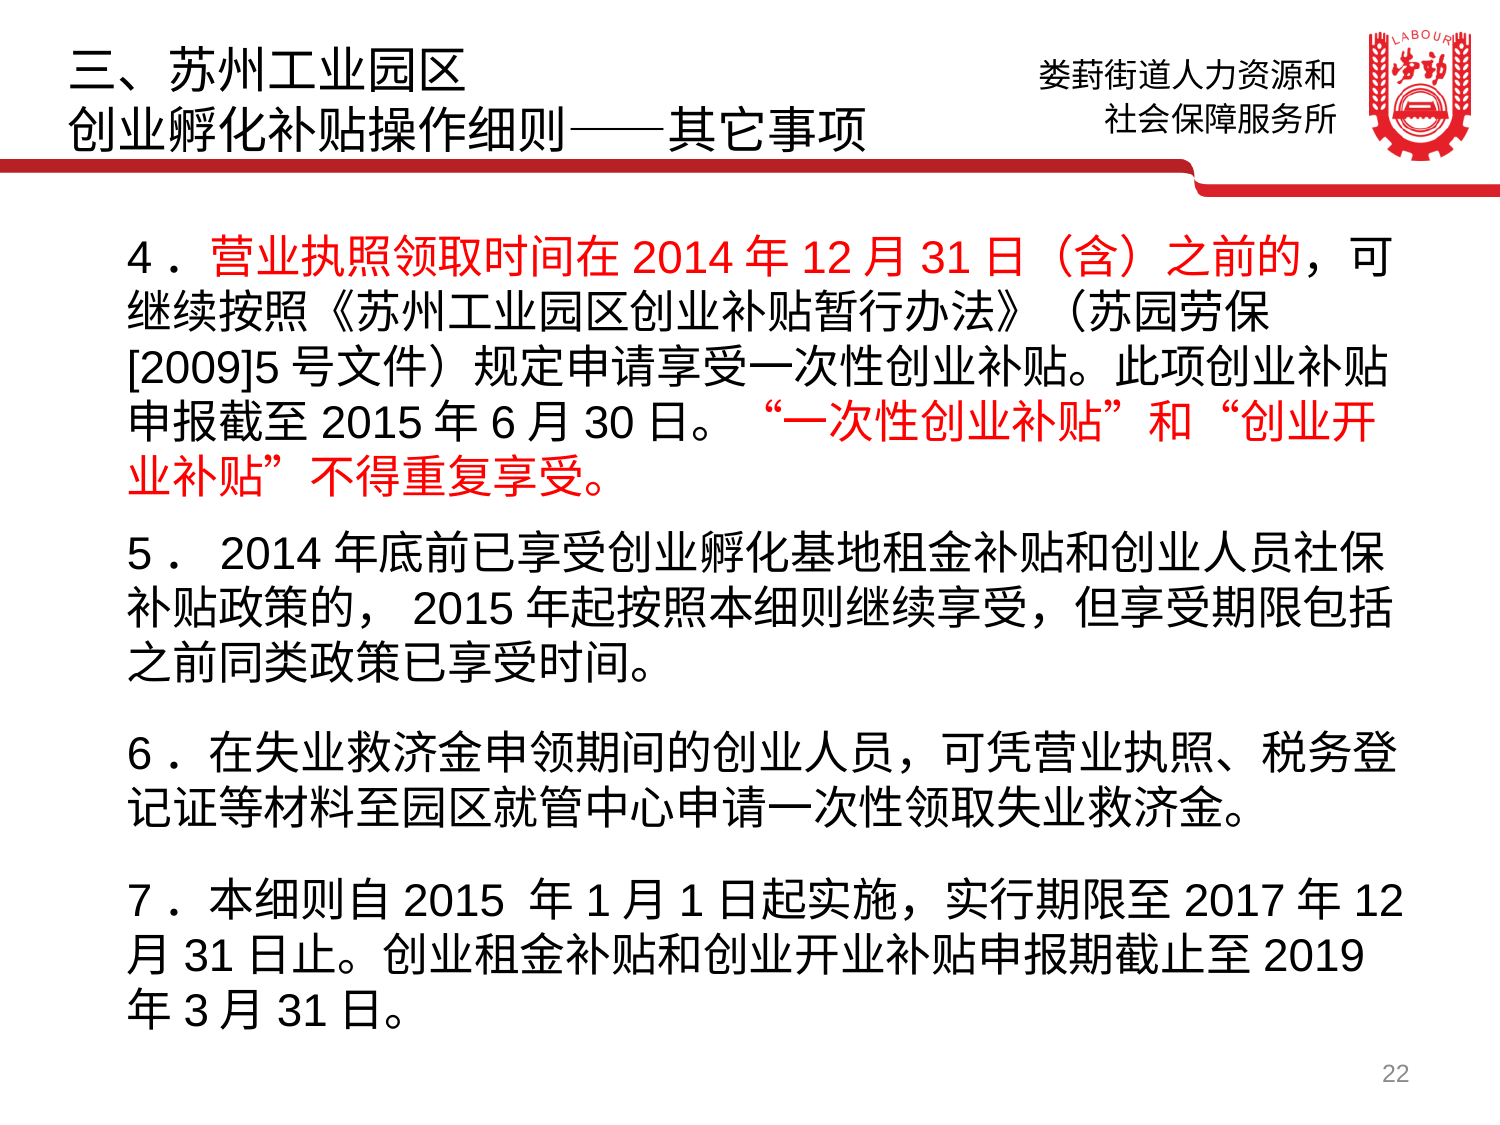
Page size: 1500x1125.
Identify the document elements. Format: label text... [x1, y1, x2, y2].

text_box 6．在失业救济金申领期间的创业人员，可凭营业执照、税务登记证等材料至园区就管中心申请一次性领取失业救济金。 [112, 715, 1424, 841]
picture [0, 30, 1500, 197]
text_box 4．营业执照领取时间在2014年12月31日（含）之前的，可继续按照《苏州工业园区创业补贴暂行办法》（苏园劳保[2009]5号文件）规定申请享受一次性创业补贴。此项创业补贴申报截至2015年6月30日。“一次性创业补贴”和“创业开业补贴”不得重复享受。 [112, 219, 1424, 510]
slide_number 22 [1074, 1042, 1425, 1103]
text_box 7．本细则自2015 年1月1日起实施，实行期限至2017年12月31日止。创业租金补贴和创业开业补贴申报期截止至2019年3月31日。 [112, 863, 1424, 1044]
text_box 5．2014年底前已享受创业孵化基地租金补贴和创业人员社保补贴政策的，2015年起按照本细则继续享受，但享受期限包括之前同类政策已享受时间。 [112, 516, 1424, 696]
text_box 三、苏州工业园区 创业孵化补贴操作细则——其它事项 [53, 30, 1022, 166]
